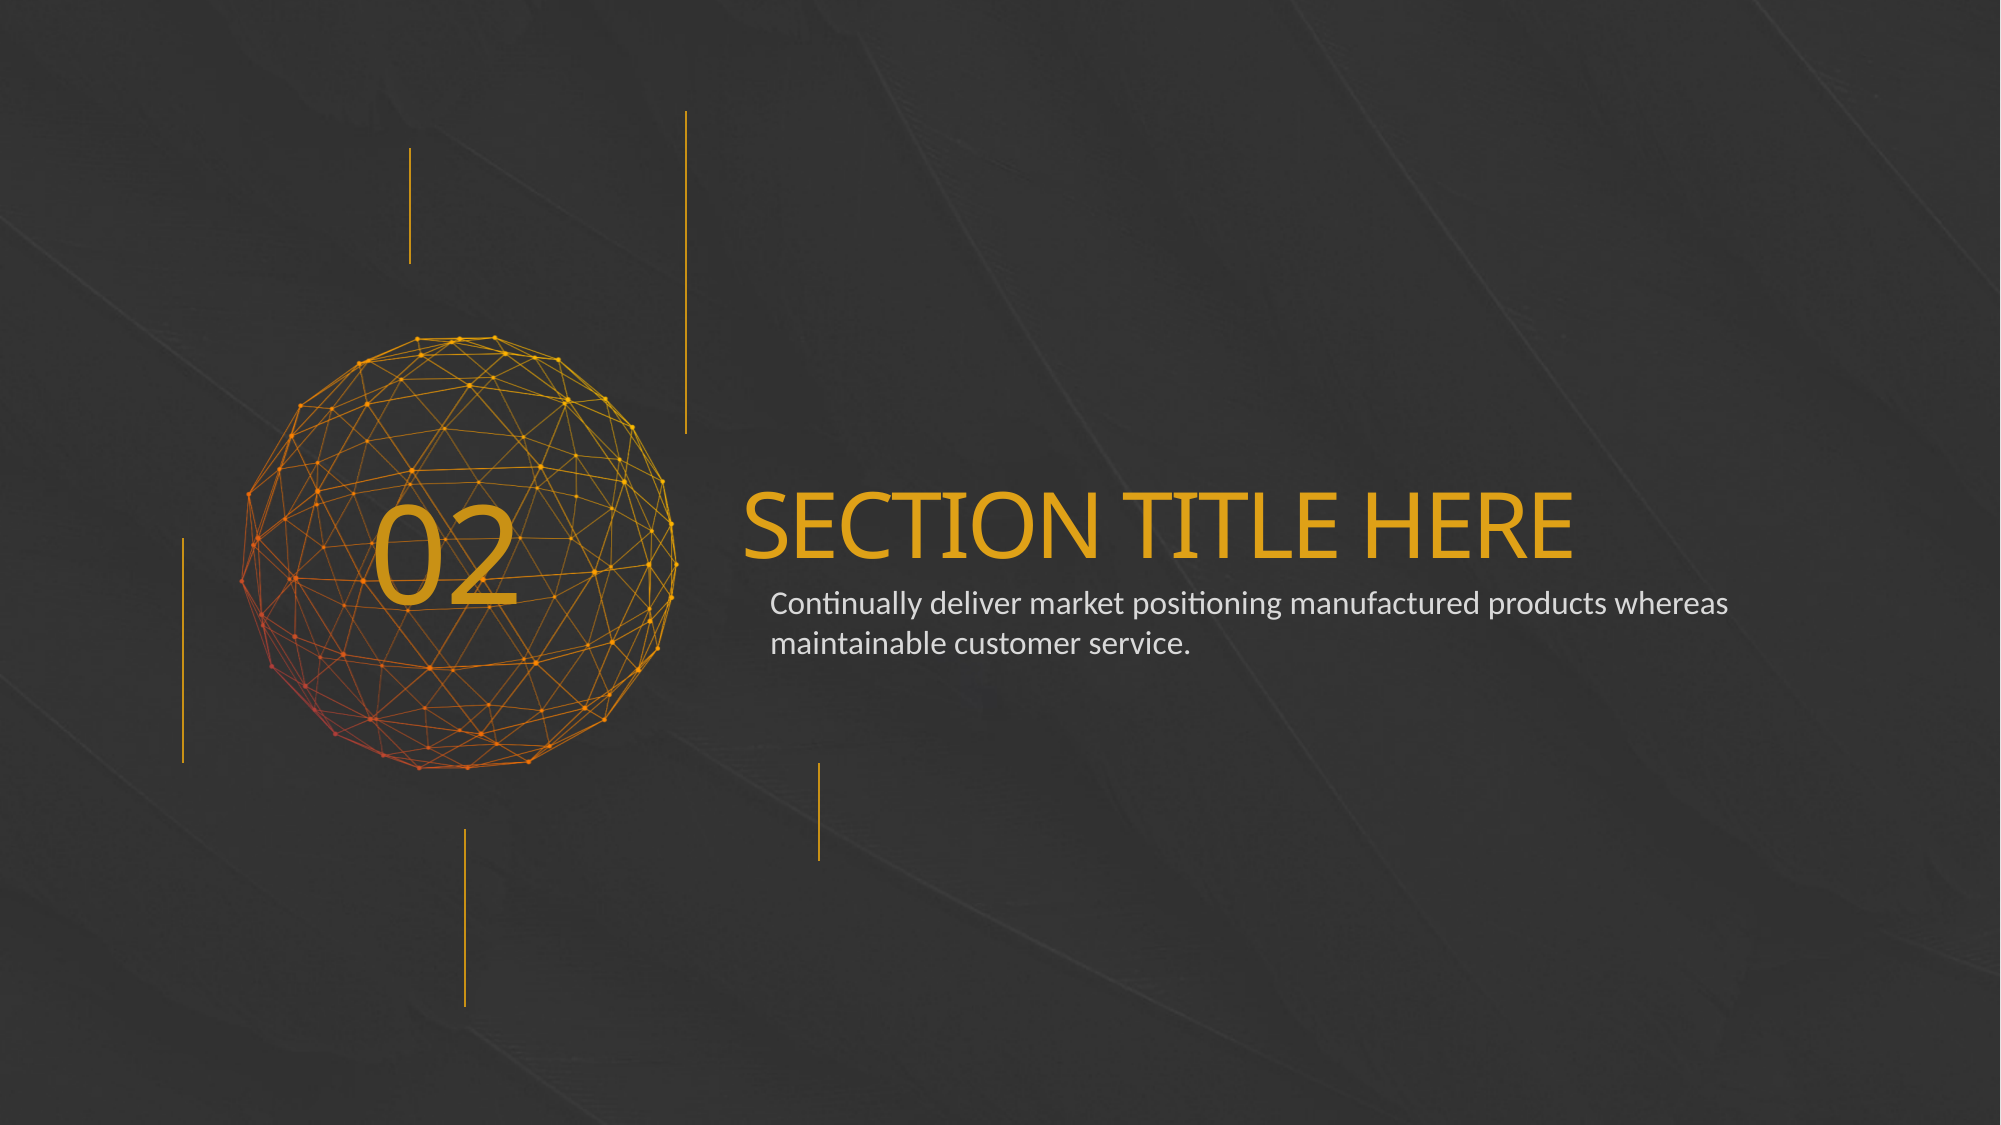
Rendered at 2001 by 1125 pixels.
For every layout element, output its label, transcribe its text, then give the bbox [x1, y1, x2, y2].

text_box Continually deliver market positioning manufactured products whereas maintainable customer service. [755, 573, 1756, 669]
picture [0, 0, 2001, 1125]
text_box SECTION TITLE HERE [687, 459, 1673, 585]
